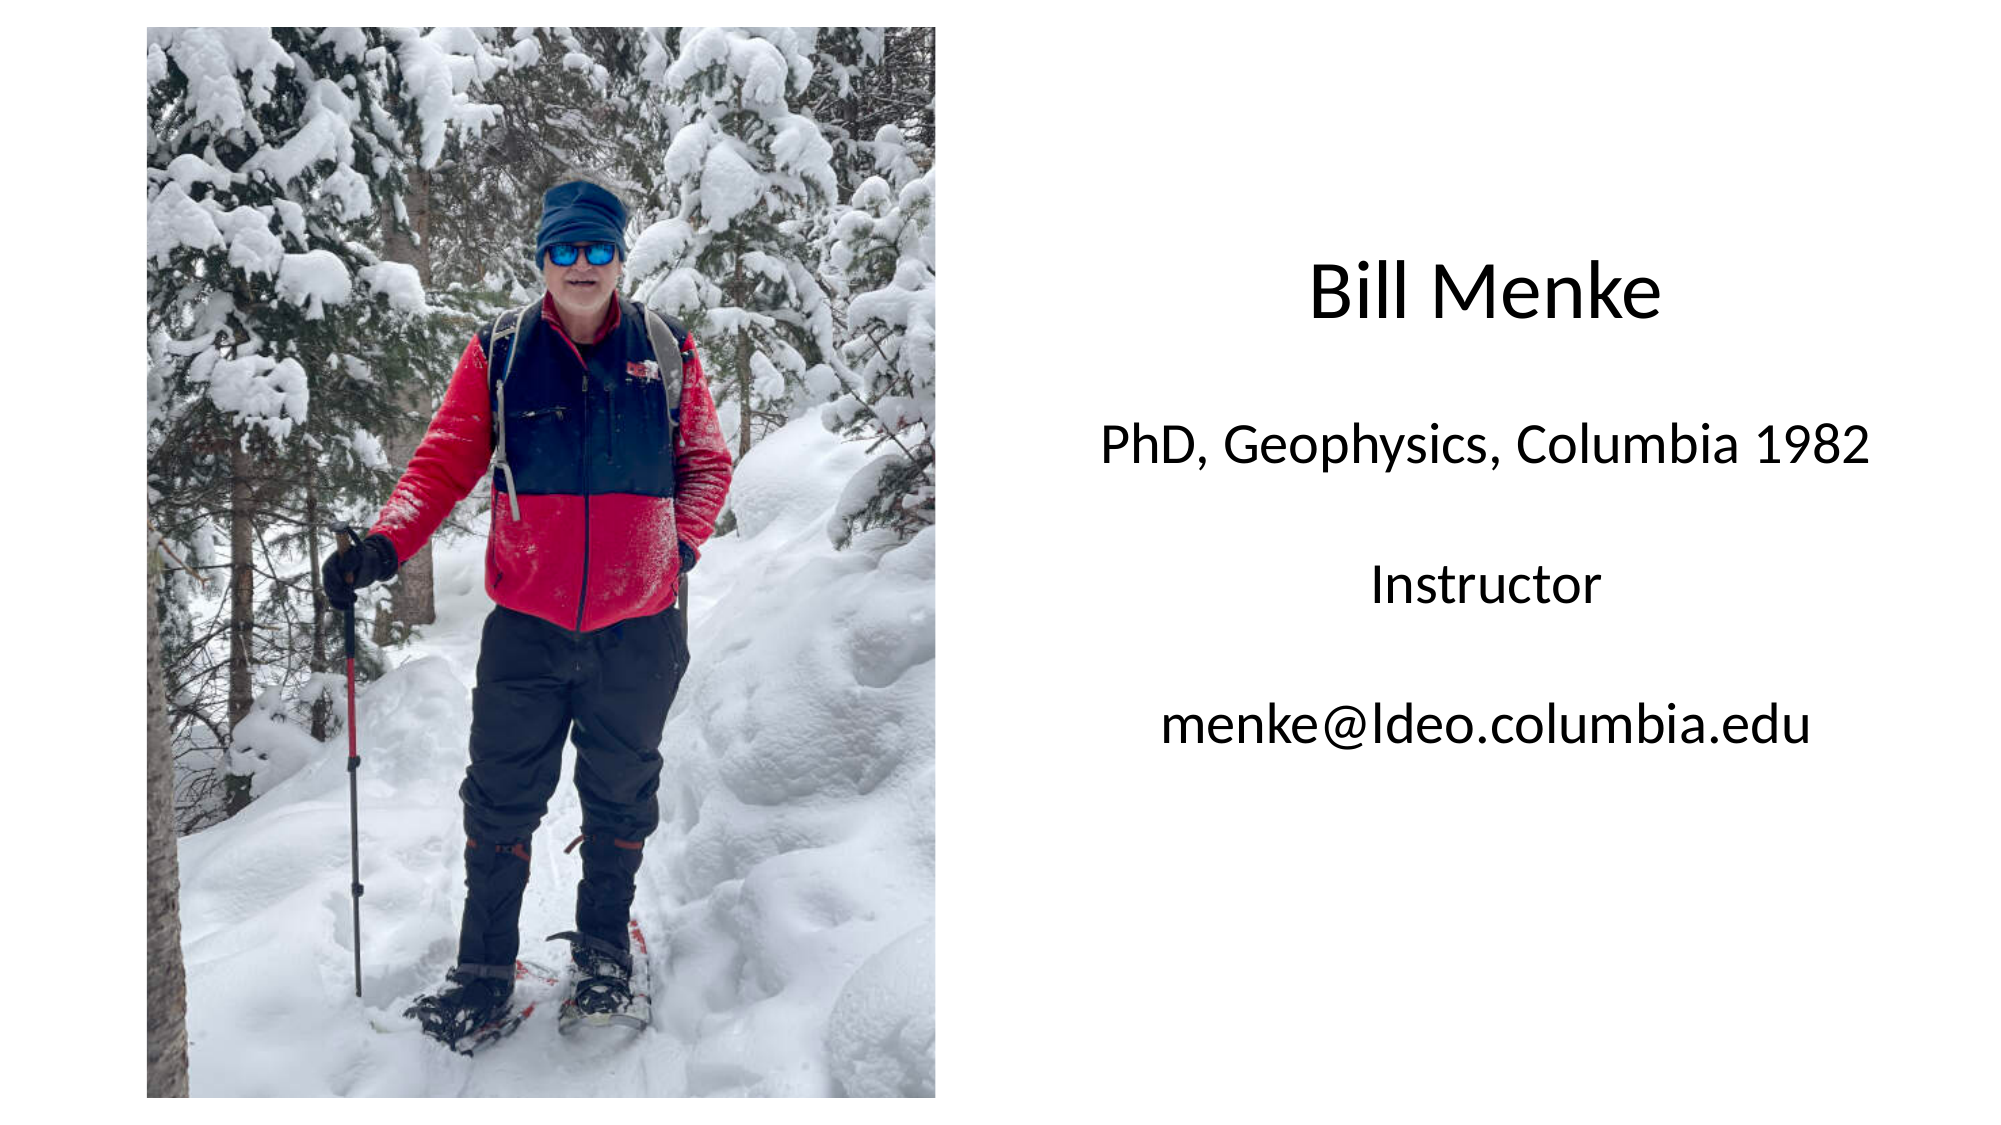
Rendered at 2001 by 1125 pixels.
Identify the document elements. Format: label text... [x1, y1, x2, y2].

text_box Bill Menke PhD, Geophysics, Columbia 1982 Instructor menke@ldeo.columbia.edu [1029, 227, 1943, 762]
picture [146, 27, 936, 1098]
